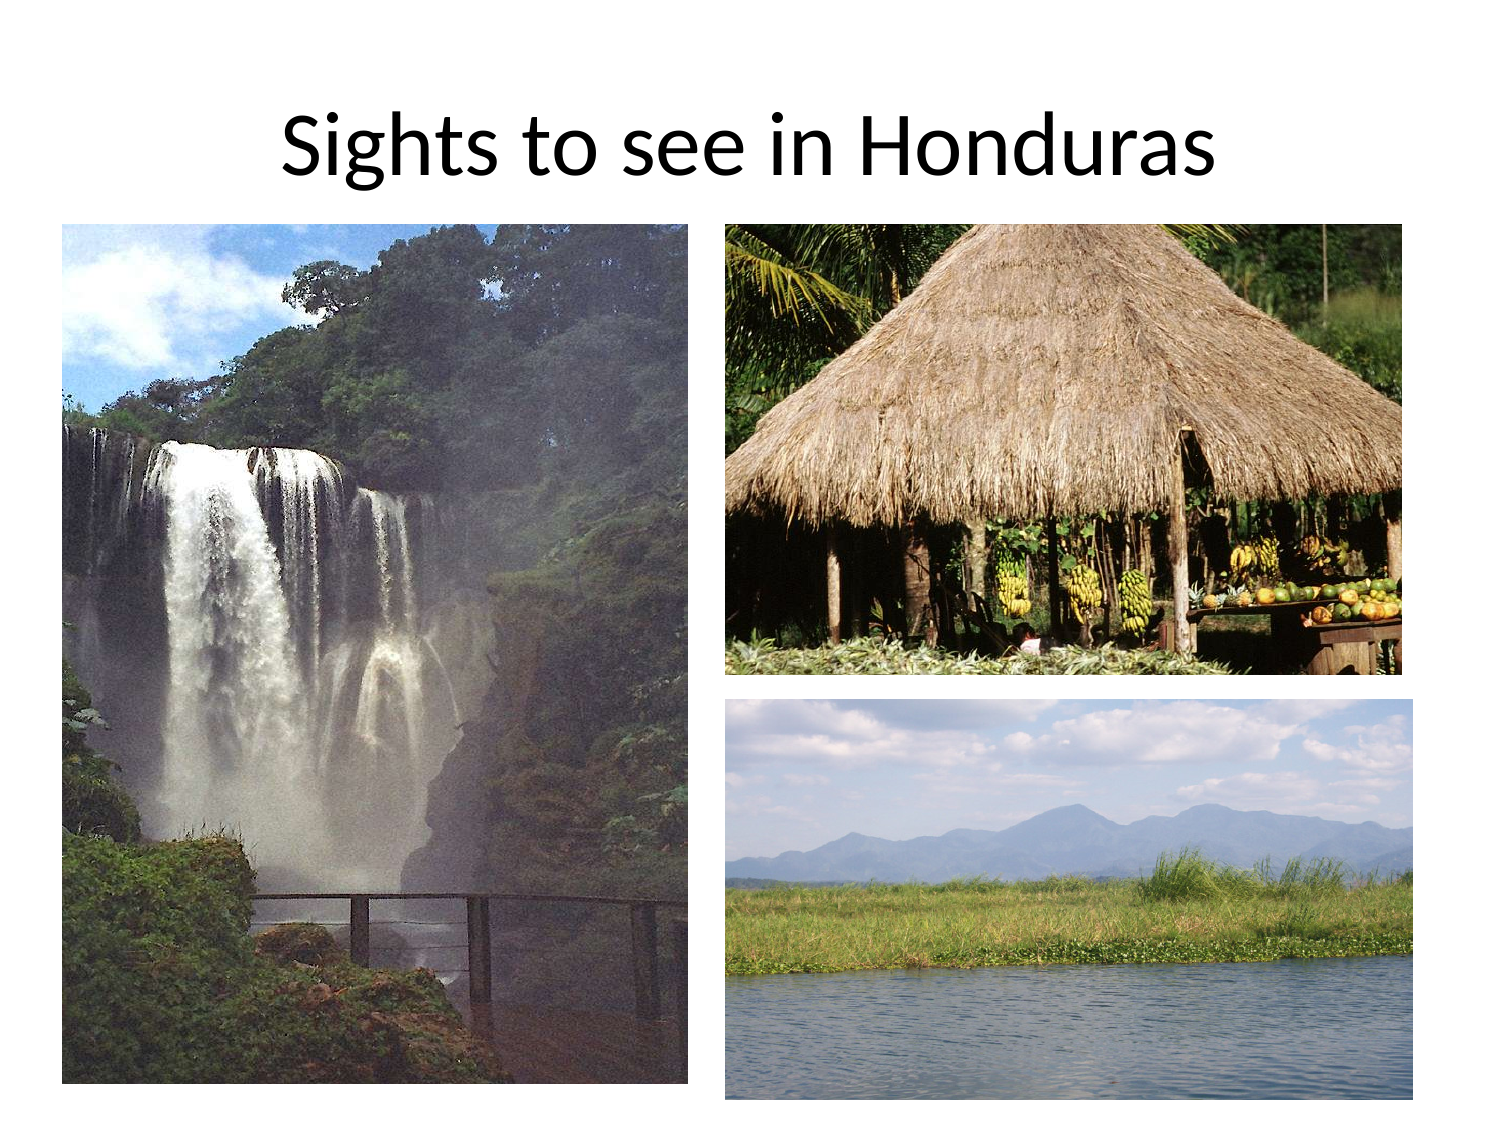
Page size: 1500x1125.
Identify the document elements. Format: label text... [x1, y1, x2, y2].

picture [724, 224, 1402, 676]
title Sights to see in Honduras [75, 45, 1425, 233]
picture [62, 224, 688, 1085]
picture [724, 699, 1413, 1101]
